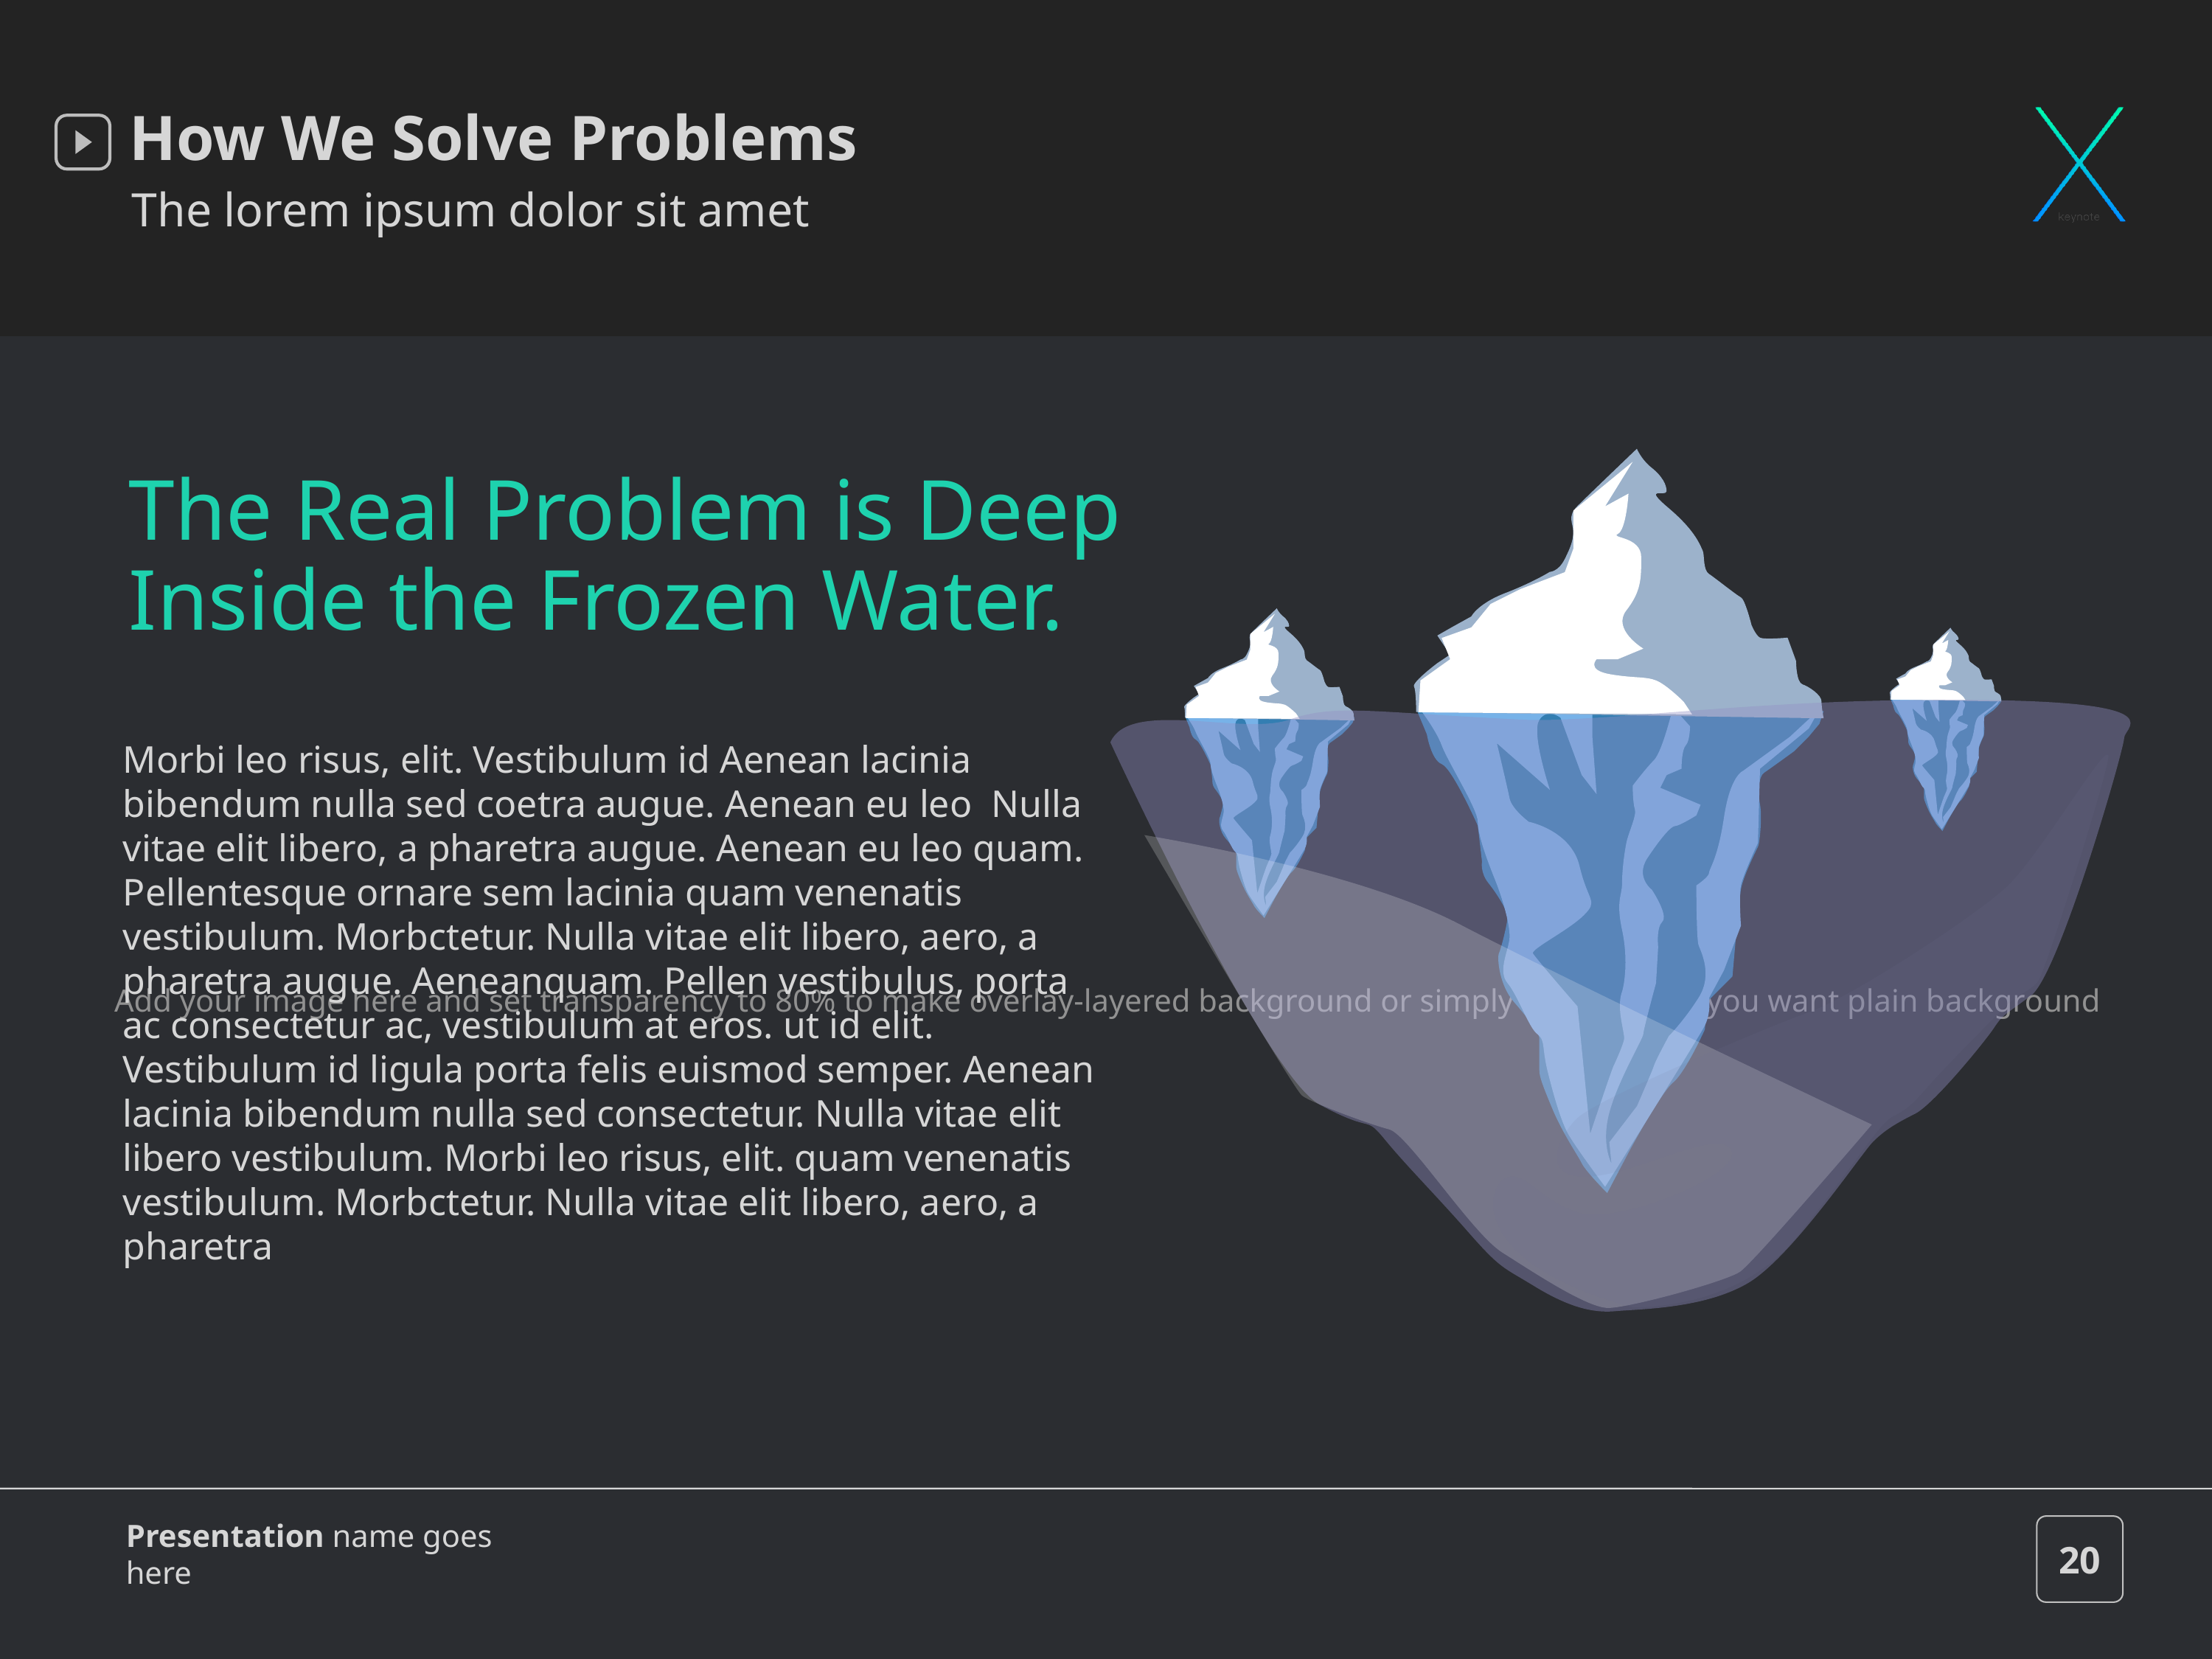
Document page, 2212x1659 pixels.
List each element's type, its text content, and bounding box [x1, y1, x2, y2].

text_box Morbi leo risus, elit. Vestibulum id Aenean lacinia bibendum nulla sed coetra augue. Aenean eu leo Nulla vitae elit libero, a pharetra augue. Aenean eu leo quam. Pellentesque ornare sem lacinia quam venenatis vestibulum. Morbctetur. Nulla vitae elit libero, aero, a pharetra augue. Aeneanquam. Pellen vestibulus, porta ac consectetur ac, vestibulum at eros. ut id elit. Vestibulum id ligula porta felis euismod semper. Aenean lacinia bibendum nulla sed consectetur. Nulla vitae elit libero vestibulum. Morbi leo risus, elit. quam venenatis vestibulum. Morbctetur. Nulla vitae elit libero, aero, a pharetra [122, 736, 1107, 1374]
picture [2032, 107, 2126, 223]
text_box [122, 87, 2010, 246]
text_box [1110, 448, 2131, 1312]
text_box The Real Problem is Deep Inside the Frozen Water. [122, 444, 1286, 673]
text_box 20 [2051, 1527, 2108, 1591]
